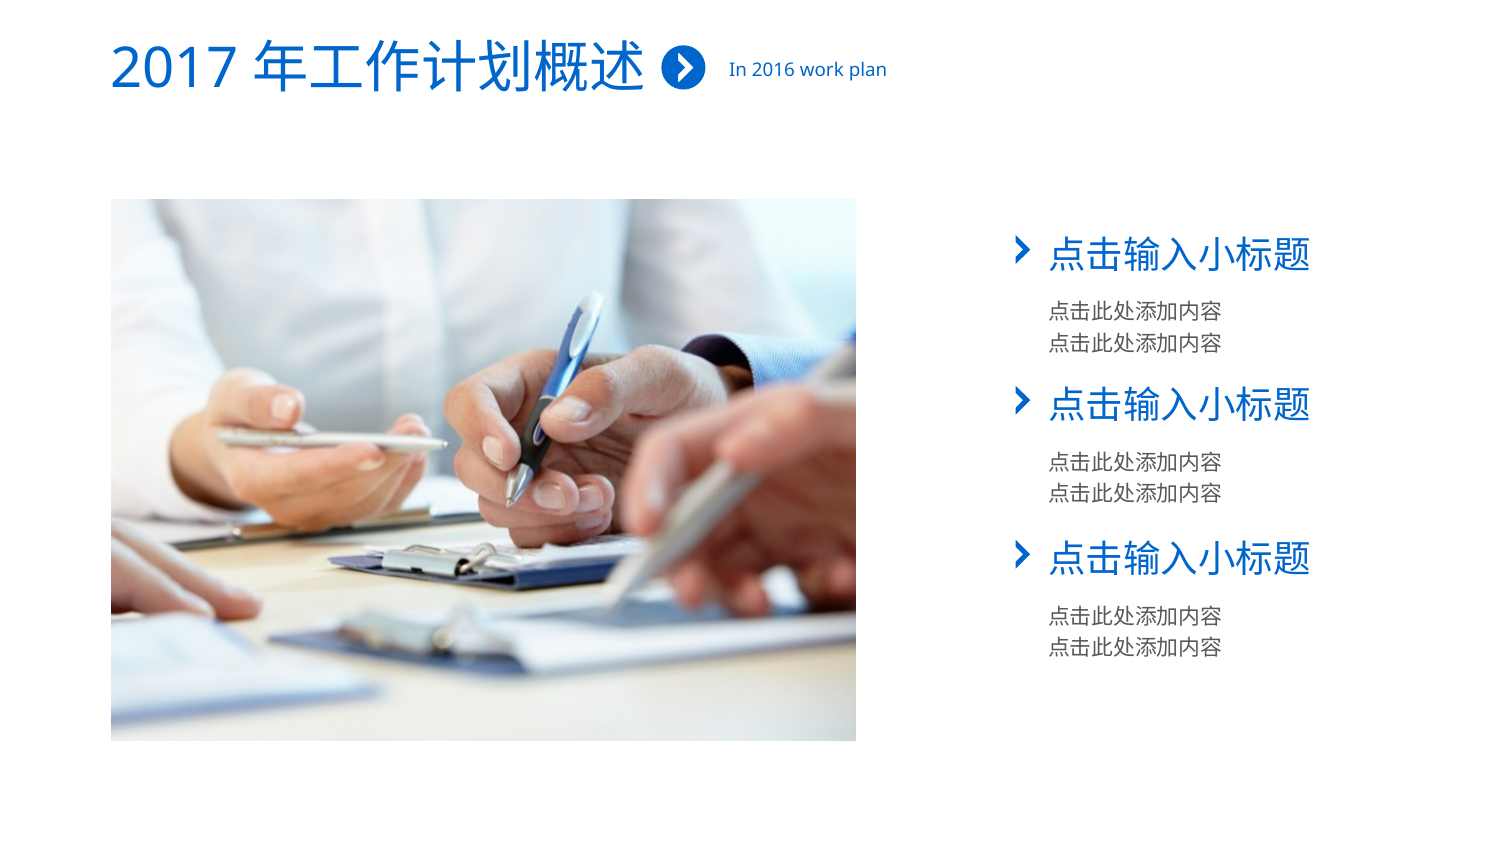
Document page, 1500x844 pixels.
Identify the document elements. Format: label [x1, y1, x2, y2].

text_box [1015, 223, 1339, 364]
picture [111, 198, 856, 741]
text_box [1015, 527, 1339, 669]
text_box [85, 23, 996, 107]
text_box [1015, 373, 1339, 515]
